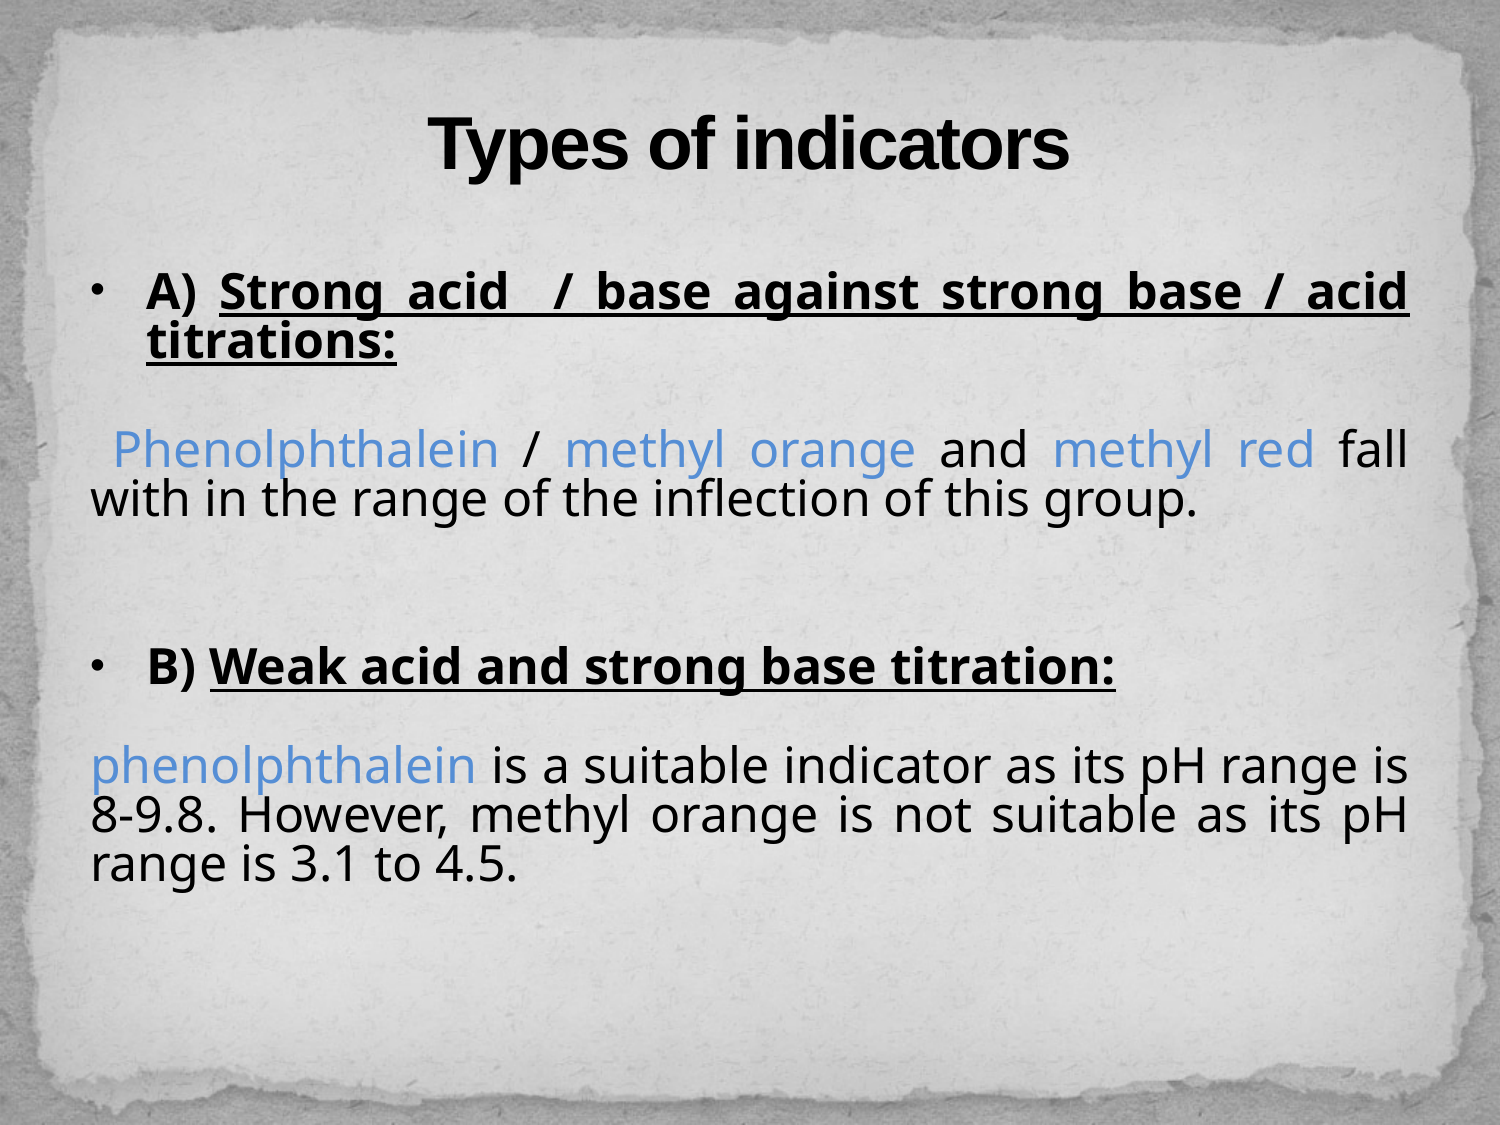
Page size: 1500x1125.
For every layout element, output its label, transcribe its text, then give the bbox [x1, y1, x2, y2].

list A) Strong acid / base against strong base / acid titrations: Phenolphthalein / methyl orange and methyl red fall with in the range of the inflection of this group. B) Weak acid and strong base titration: phenolphthalein is a suitable indicator as its pH range is 8-9.8. However, methyl orange is not suitable as its pH range is 3.1 to 4.5. [75, 262, 1426, 1006]
title Types of indicators [74, 45, 1426, 233]
